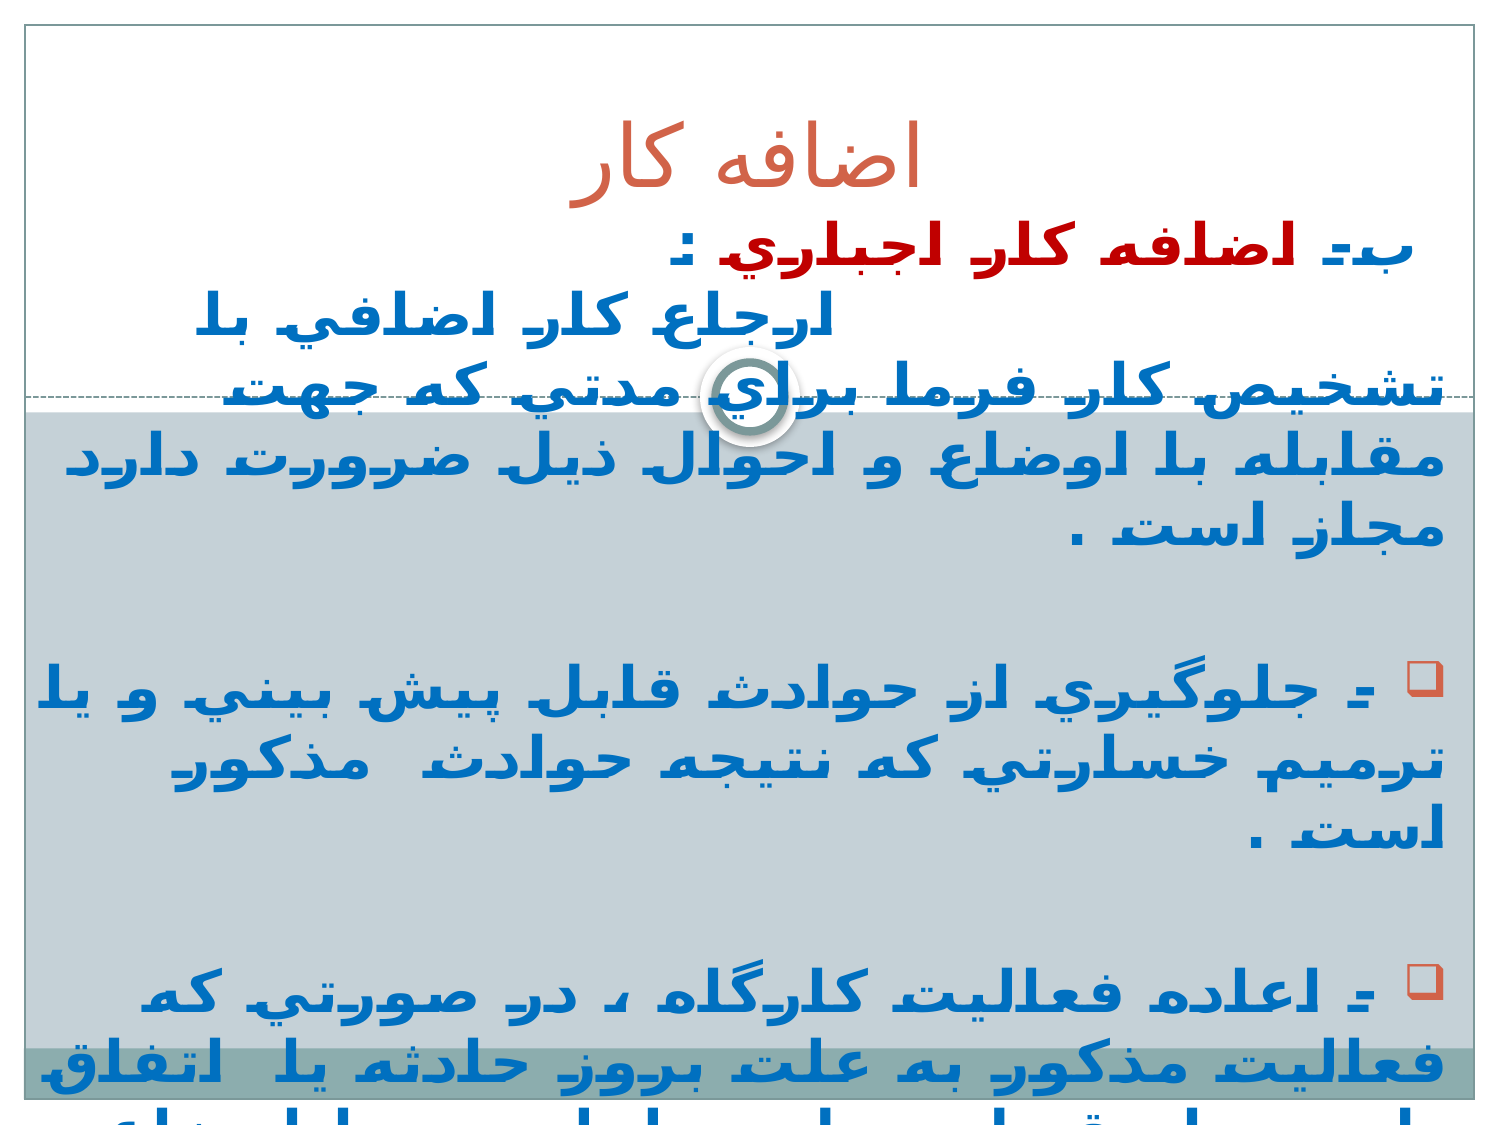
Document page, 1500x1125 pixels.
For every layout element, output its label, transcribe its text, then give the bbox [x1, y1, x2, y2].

subtitle ب- اضافه كار اجباري : ارجاع كار اضافي با تشخيص كار فرما براي مدتي كه جهت مقابله با اوضاع و احوال ذيل ضرورت دارد مجاز است . - جلوگيري از حوادث قابل پيش بيني و يا ترميم خسارتي كه نتيجه حوادث مذكور است . - اعاده فعاليت كارگاه ، در صورتي كه فعاليت مذكور به علت بروز حادثه يا اتفاق طبيعي از قبيل سيل ، زلزله ، و يا اوضاع و احوال غير قابل پيش بيني ديگر قطع شده باشد . [0, 200, 1463, 1075]
title اضافه كار [112, 62, 1388, 213]
